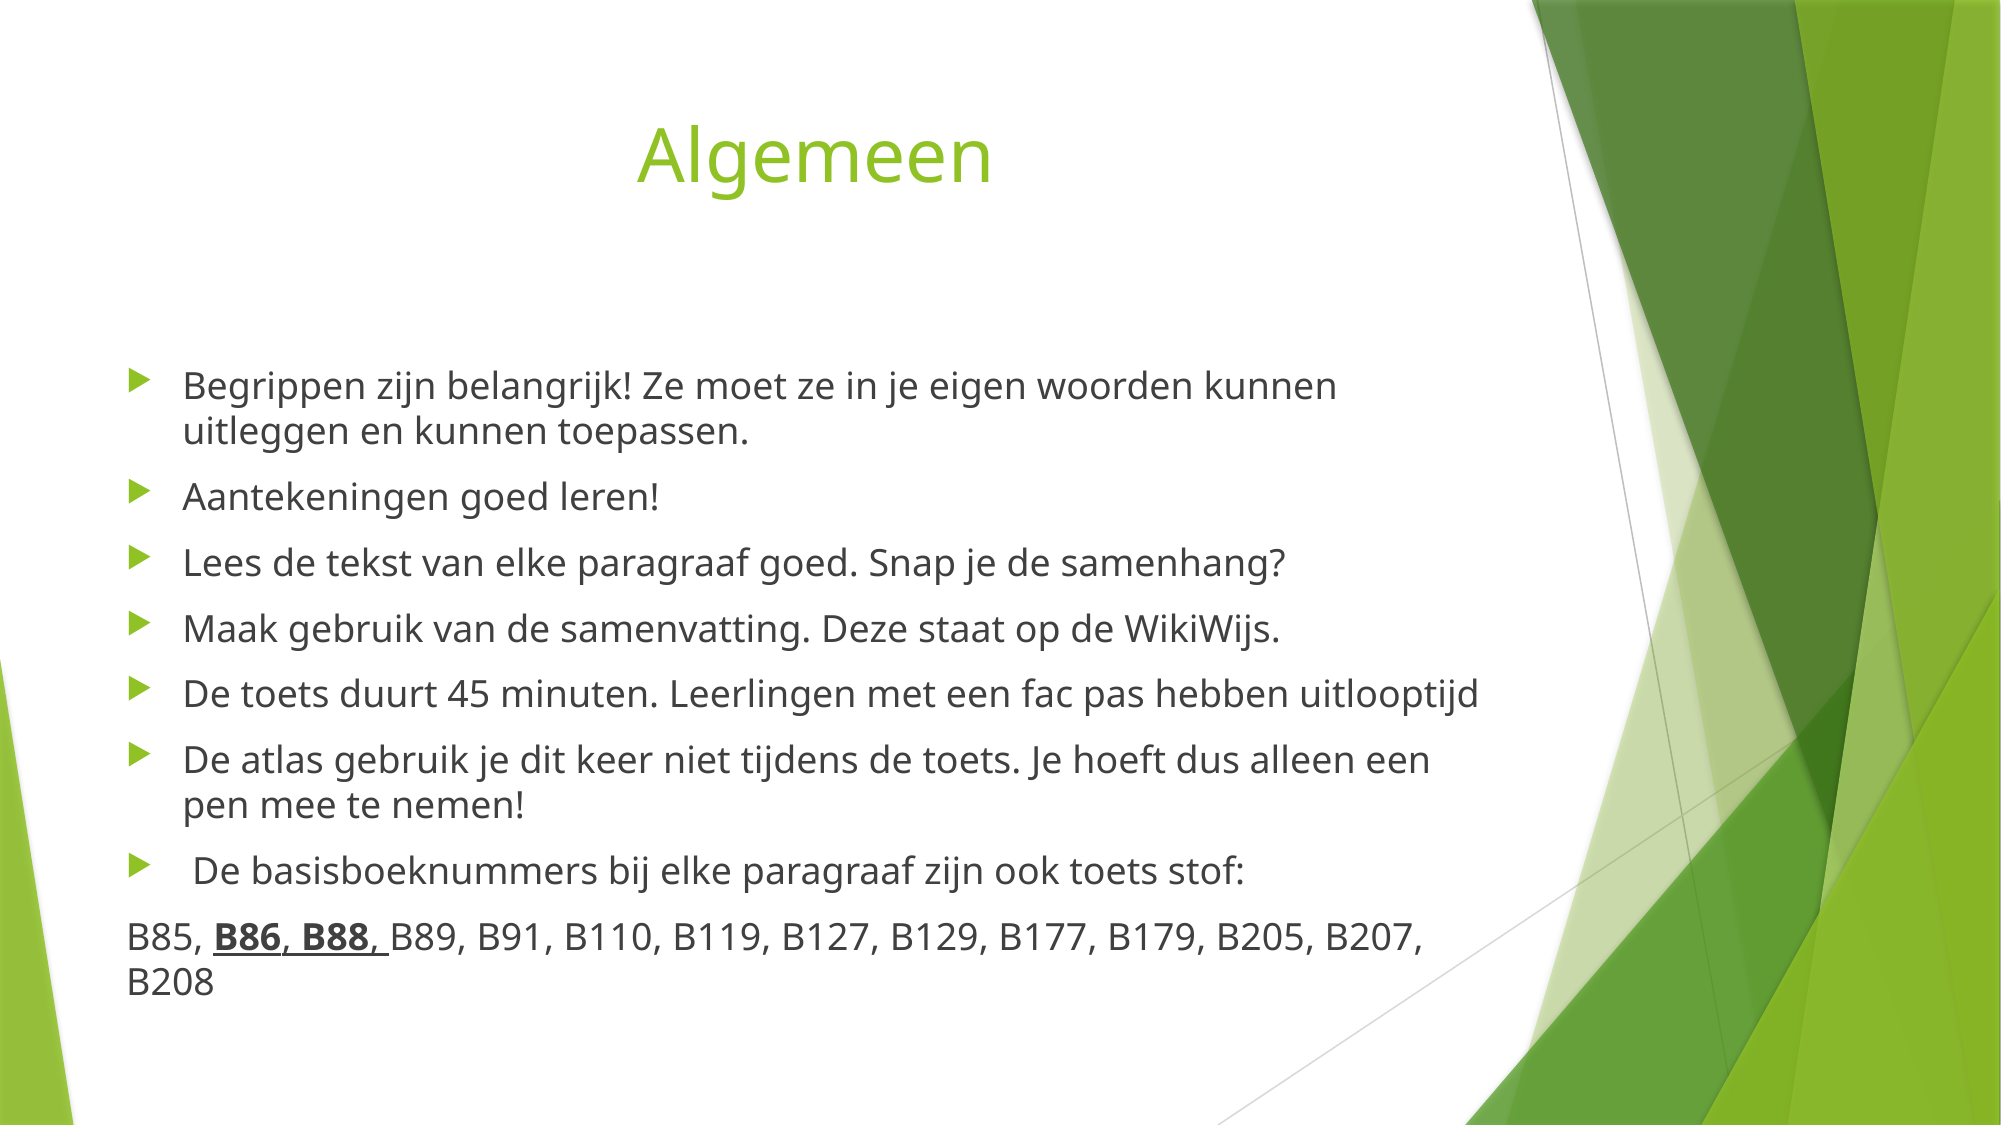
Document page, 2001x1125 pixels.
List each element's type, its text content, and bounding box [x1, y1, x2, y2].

title Algemeen [111, 99, 1522, 317]
list Begrippen zijn belangrijk! Ze moet ze in je eigen woorden kunnen uitleggen en kunnen toepassen. Aantekeningen goed leren! Lees de tekst van elke paragraaf goed. Snap je de samenhang? Maak gebruik van de samenvatting. Deze staat op de WikiWijs. De toets duurt 45 minuten. Leerlingen met een fac pas hebben uitlooptijd De atlas gebruik je dit keer niet tijdens de toets. Je hoeft dus alleen een pen mee te nemen! De basisboeknummers bij elke paragraaf zijn ook toets stof: B85, B86, B88, B89, B91, B110, B119, B127, B129, B177, B179, B205, B207, B208 [111, 354, 1522, 992]
